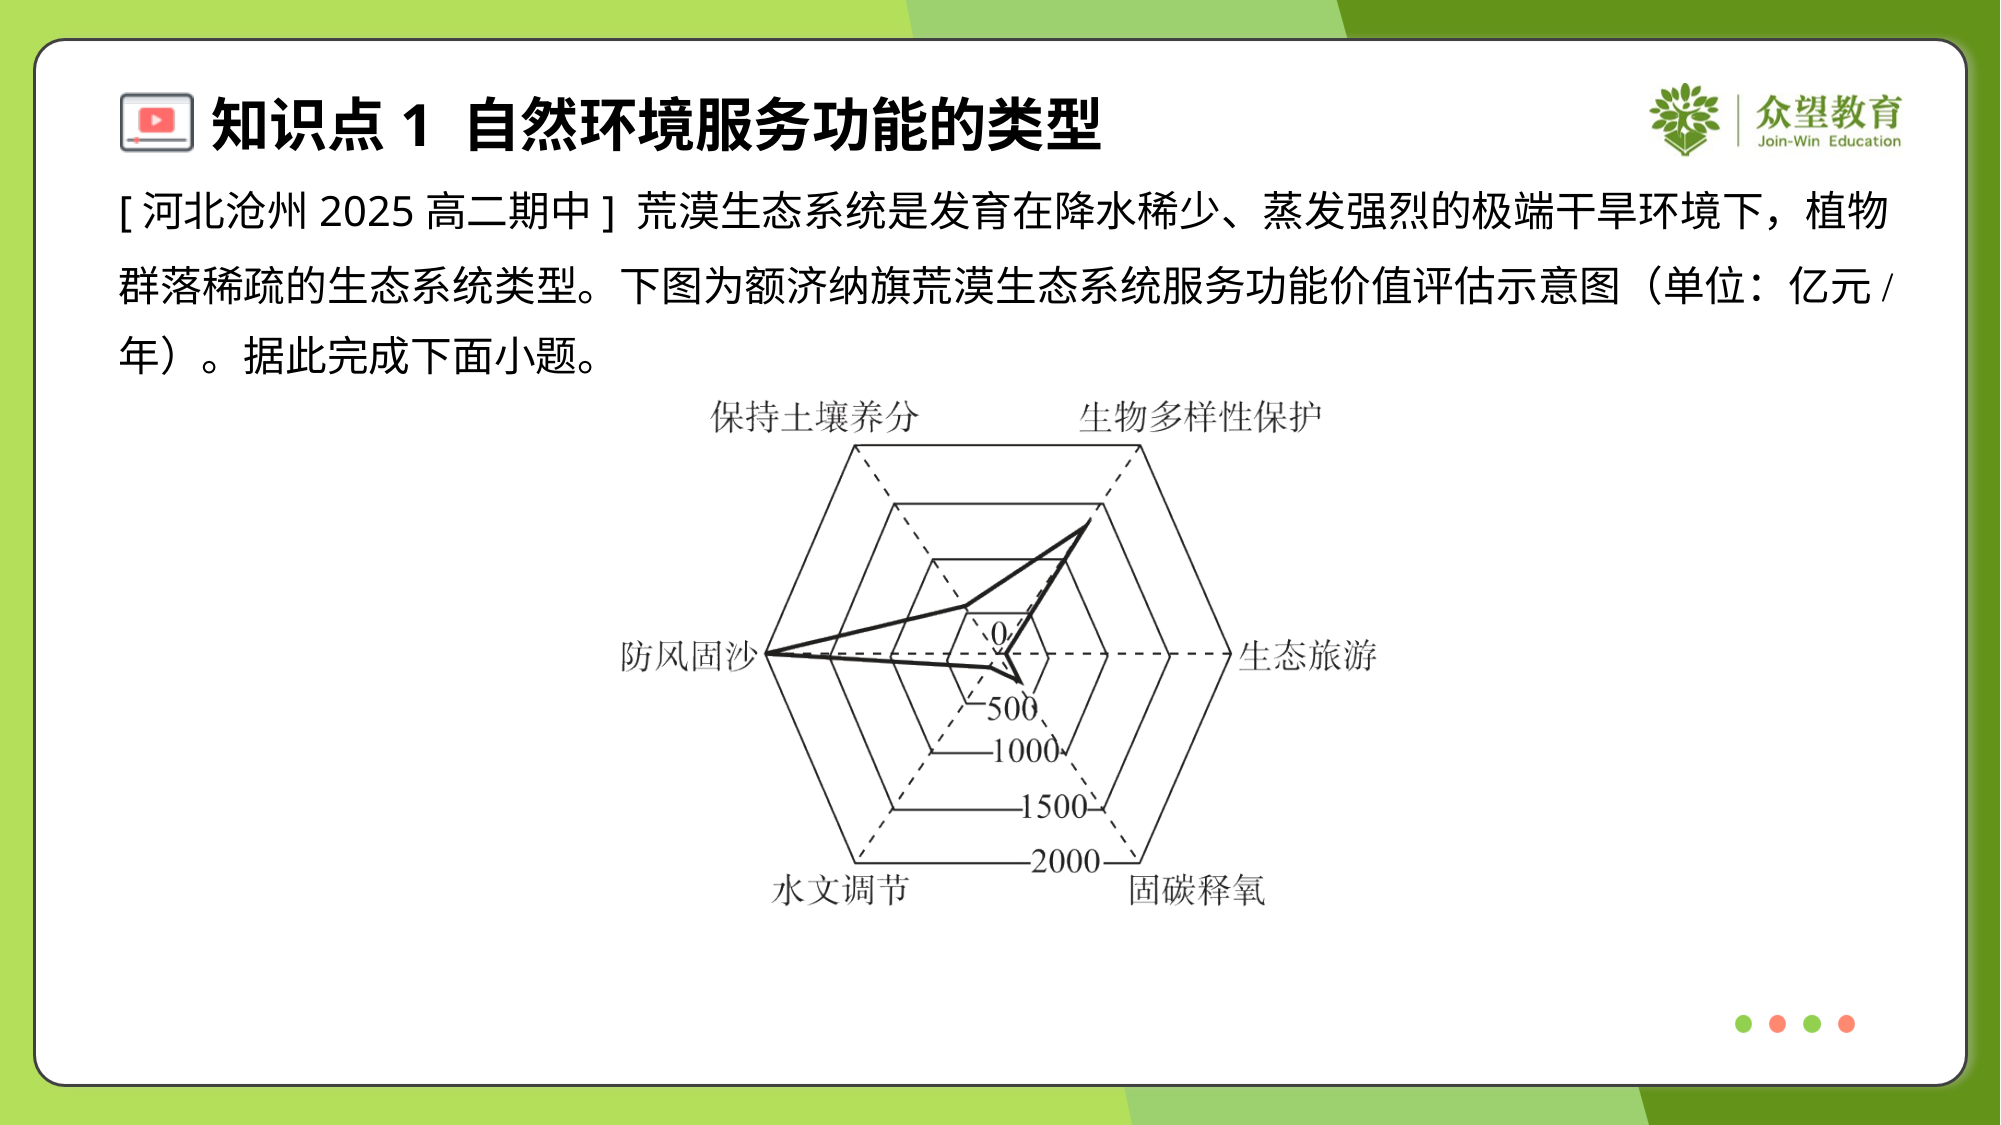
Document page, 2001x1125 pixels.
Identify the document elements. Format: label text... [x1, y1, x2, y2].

picture [0, 0, 2000, 1125]
text_box [河北沧州2025高二期中] 荒漠生态系统是发育在降水稀少、蒸发强烈的极端干旱环境下，植物 群落稀疏的生态系统类型。下图为额济纳旗荒漠生态系统服务功能价值评估示意图（单位：亿元/ 年）。据此完成下面小题。 [118, 159, 1883, 373]
